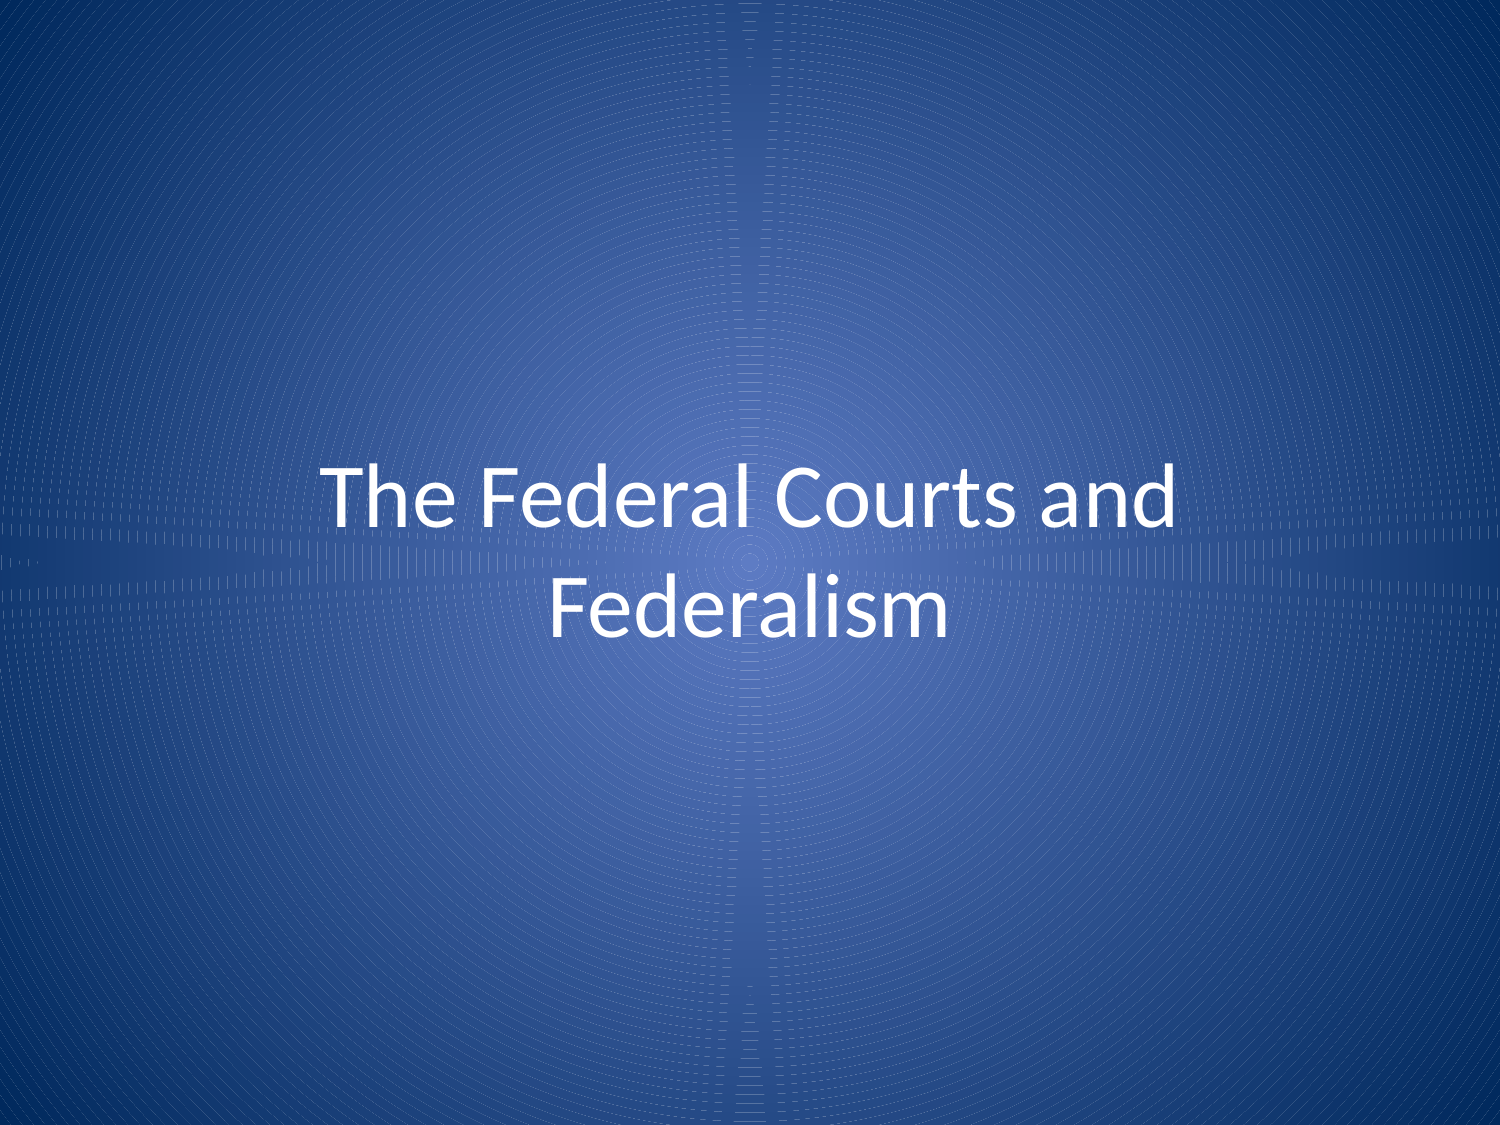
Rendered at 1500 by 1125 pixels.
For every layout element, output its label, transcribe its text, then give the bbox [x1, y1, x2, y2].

title The Federal Courts and Federalism [112, 349, 1388, 743]
